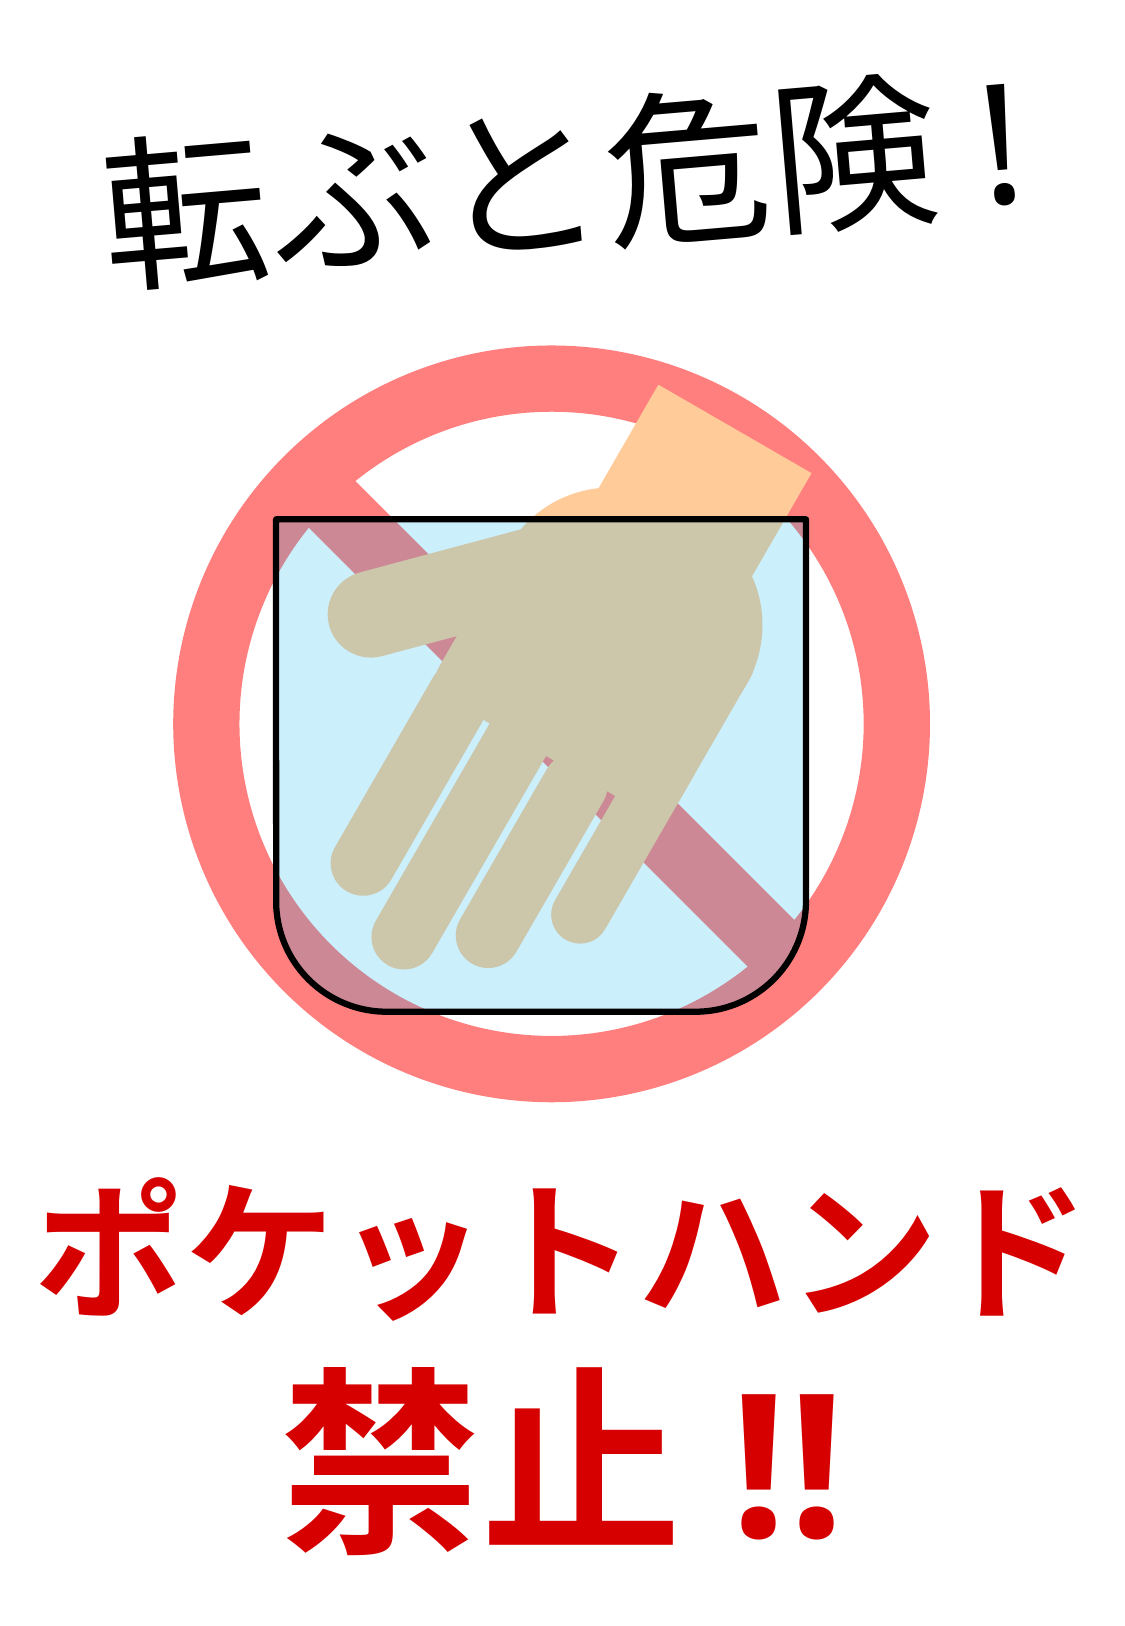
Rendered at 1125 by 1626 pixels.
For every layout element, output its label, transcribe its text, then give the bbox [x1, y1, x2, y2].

text_box ポケットハンド 禁止!! [1, 1149, 1125, 1585]
text_box 転ぶと危険! [0, 19, 1125, 330]
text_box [172, 345, 931, 1103]
